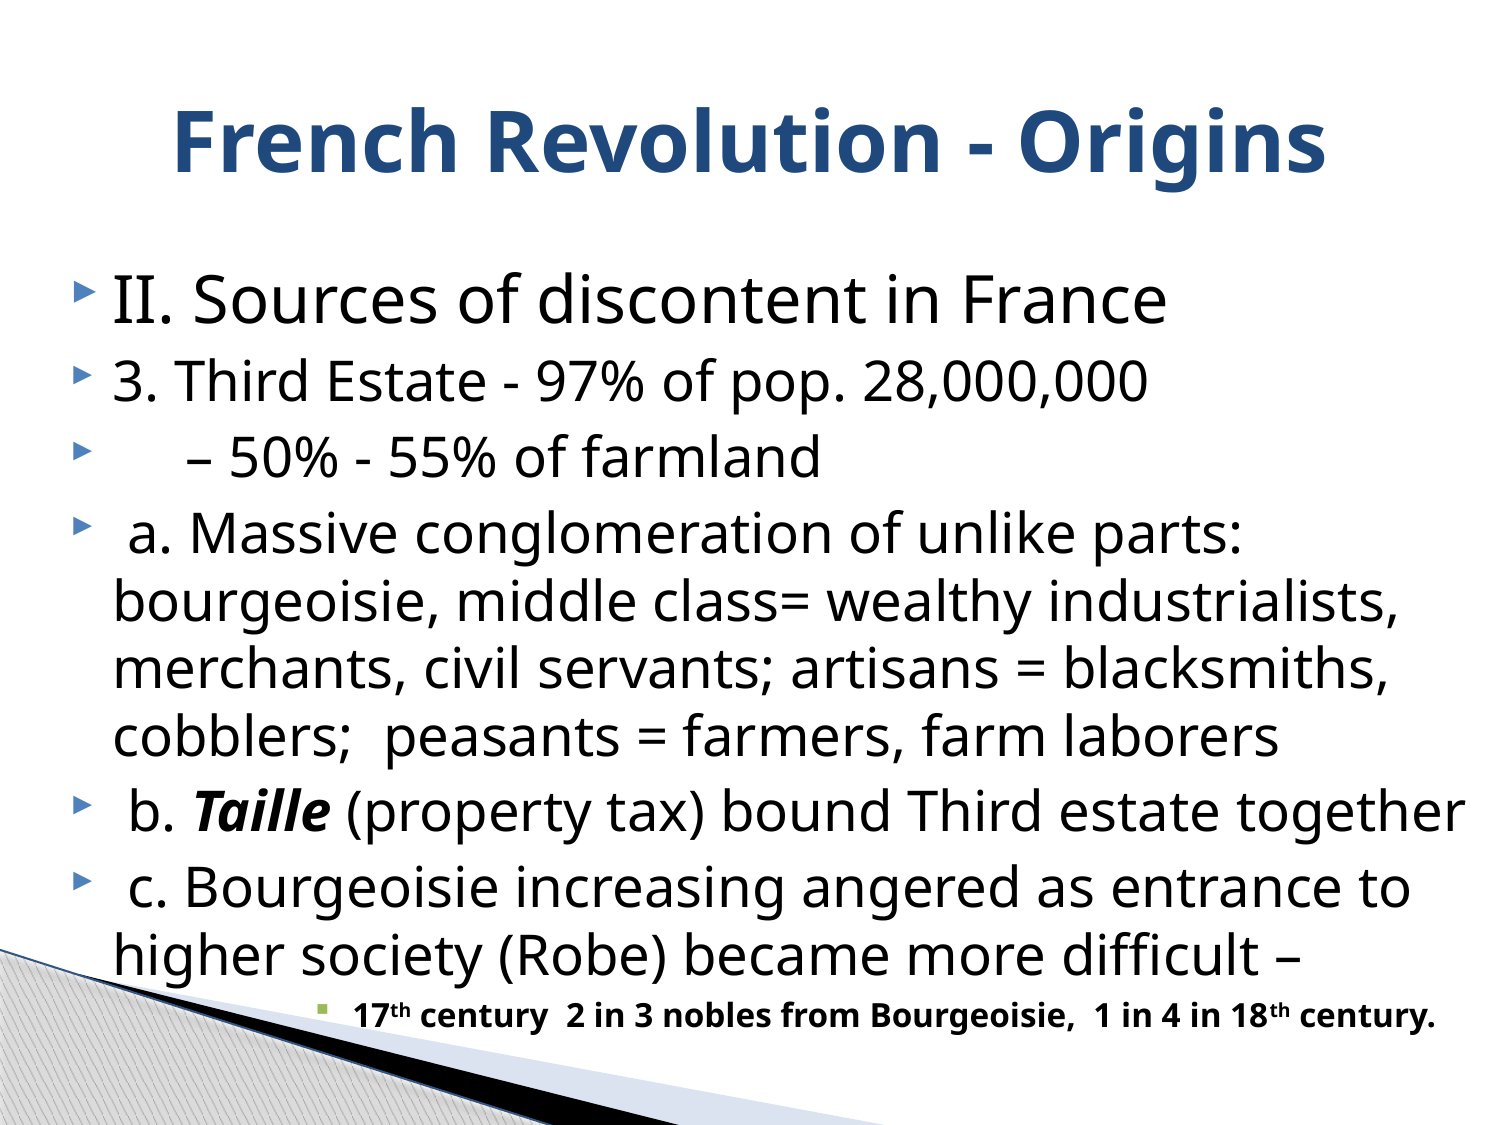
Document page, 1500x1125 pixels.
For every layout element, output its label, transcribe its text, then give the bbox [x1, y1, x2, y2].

list II. Sources of discontent in France 3. Third Estate - 97% of pop. 28,000,000 – 50% - 55% of farmland a. Massive conglomeration of unlike parts: bourgeoisie, middle class= wealthy industrialists, merchants, civil servants; artisans = blacksmiths, cobblers; peasants = farmers, farm laborers b. Taille (property tax) bound Third estate together c. Bourgeoisie increasing angered as entrance to higher society (Robe) became more difficult – 17th century 2 in 3 nobles from Bourgeoisie, 1 in 4 in 18th century. [37, 249, 1500, 1125]
title French Revolution - Origins [75, 45, 1425, 233]
